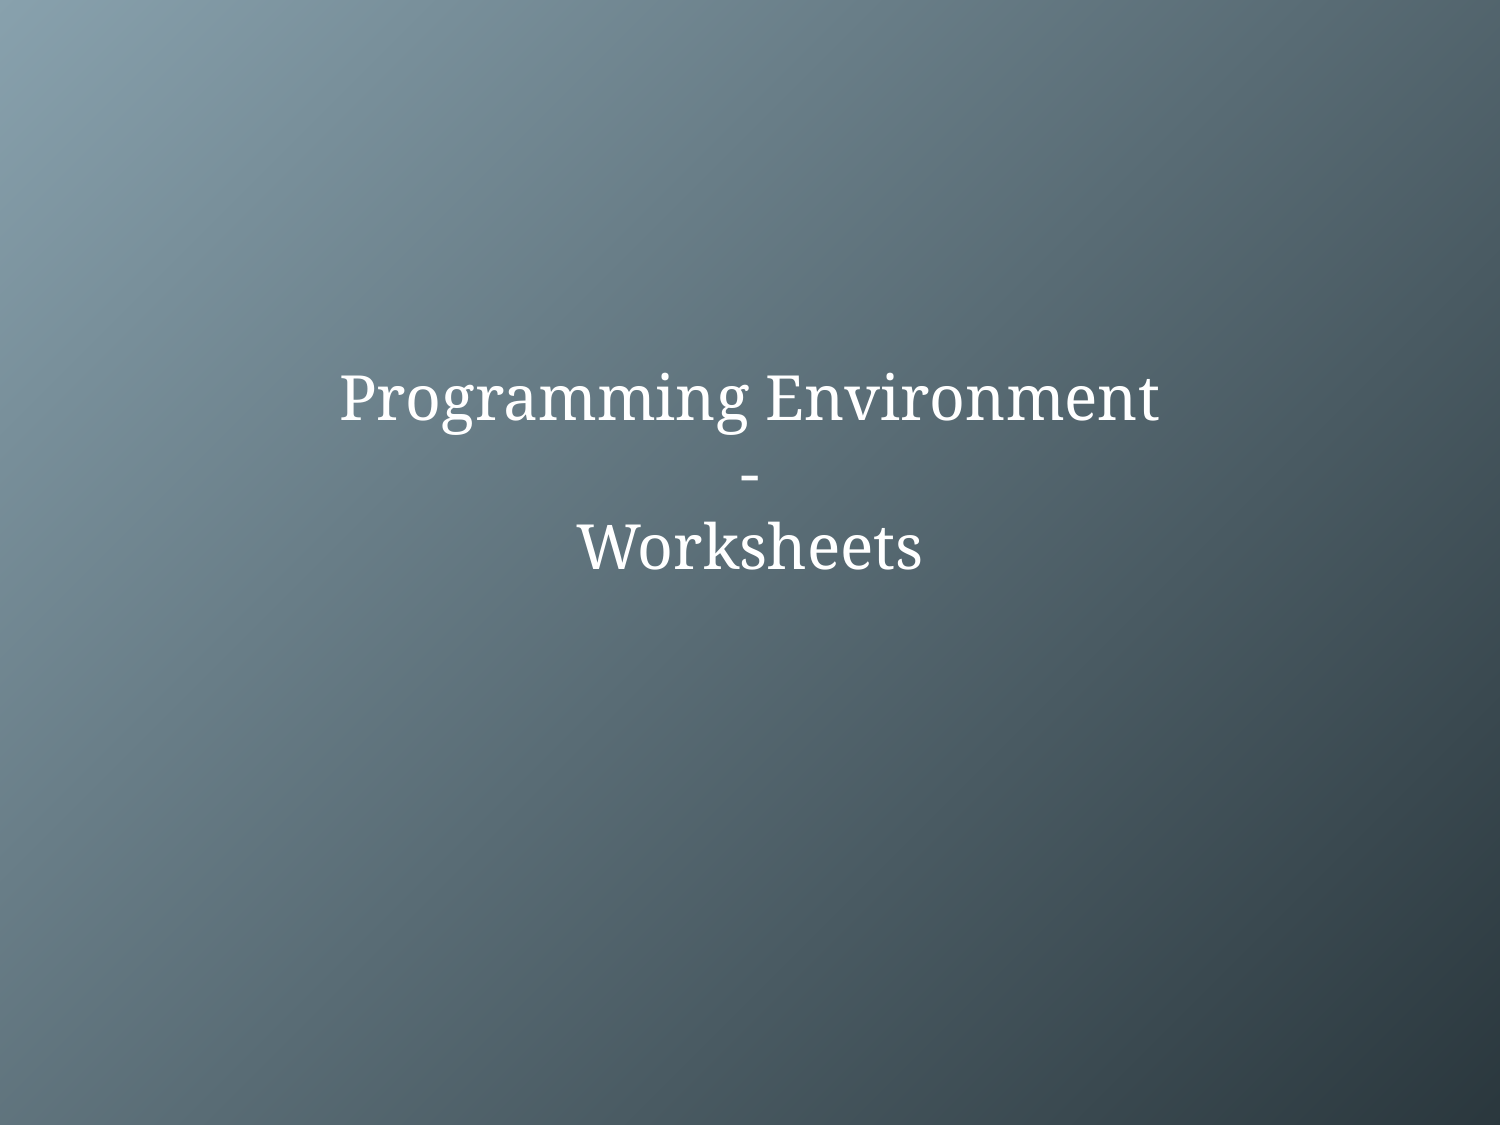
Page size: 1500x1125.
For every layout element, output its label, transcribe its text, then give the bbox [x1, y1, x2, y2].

title Programming Environment - Worksheets [112, 349, 1388, 591]
